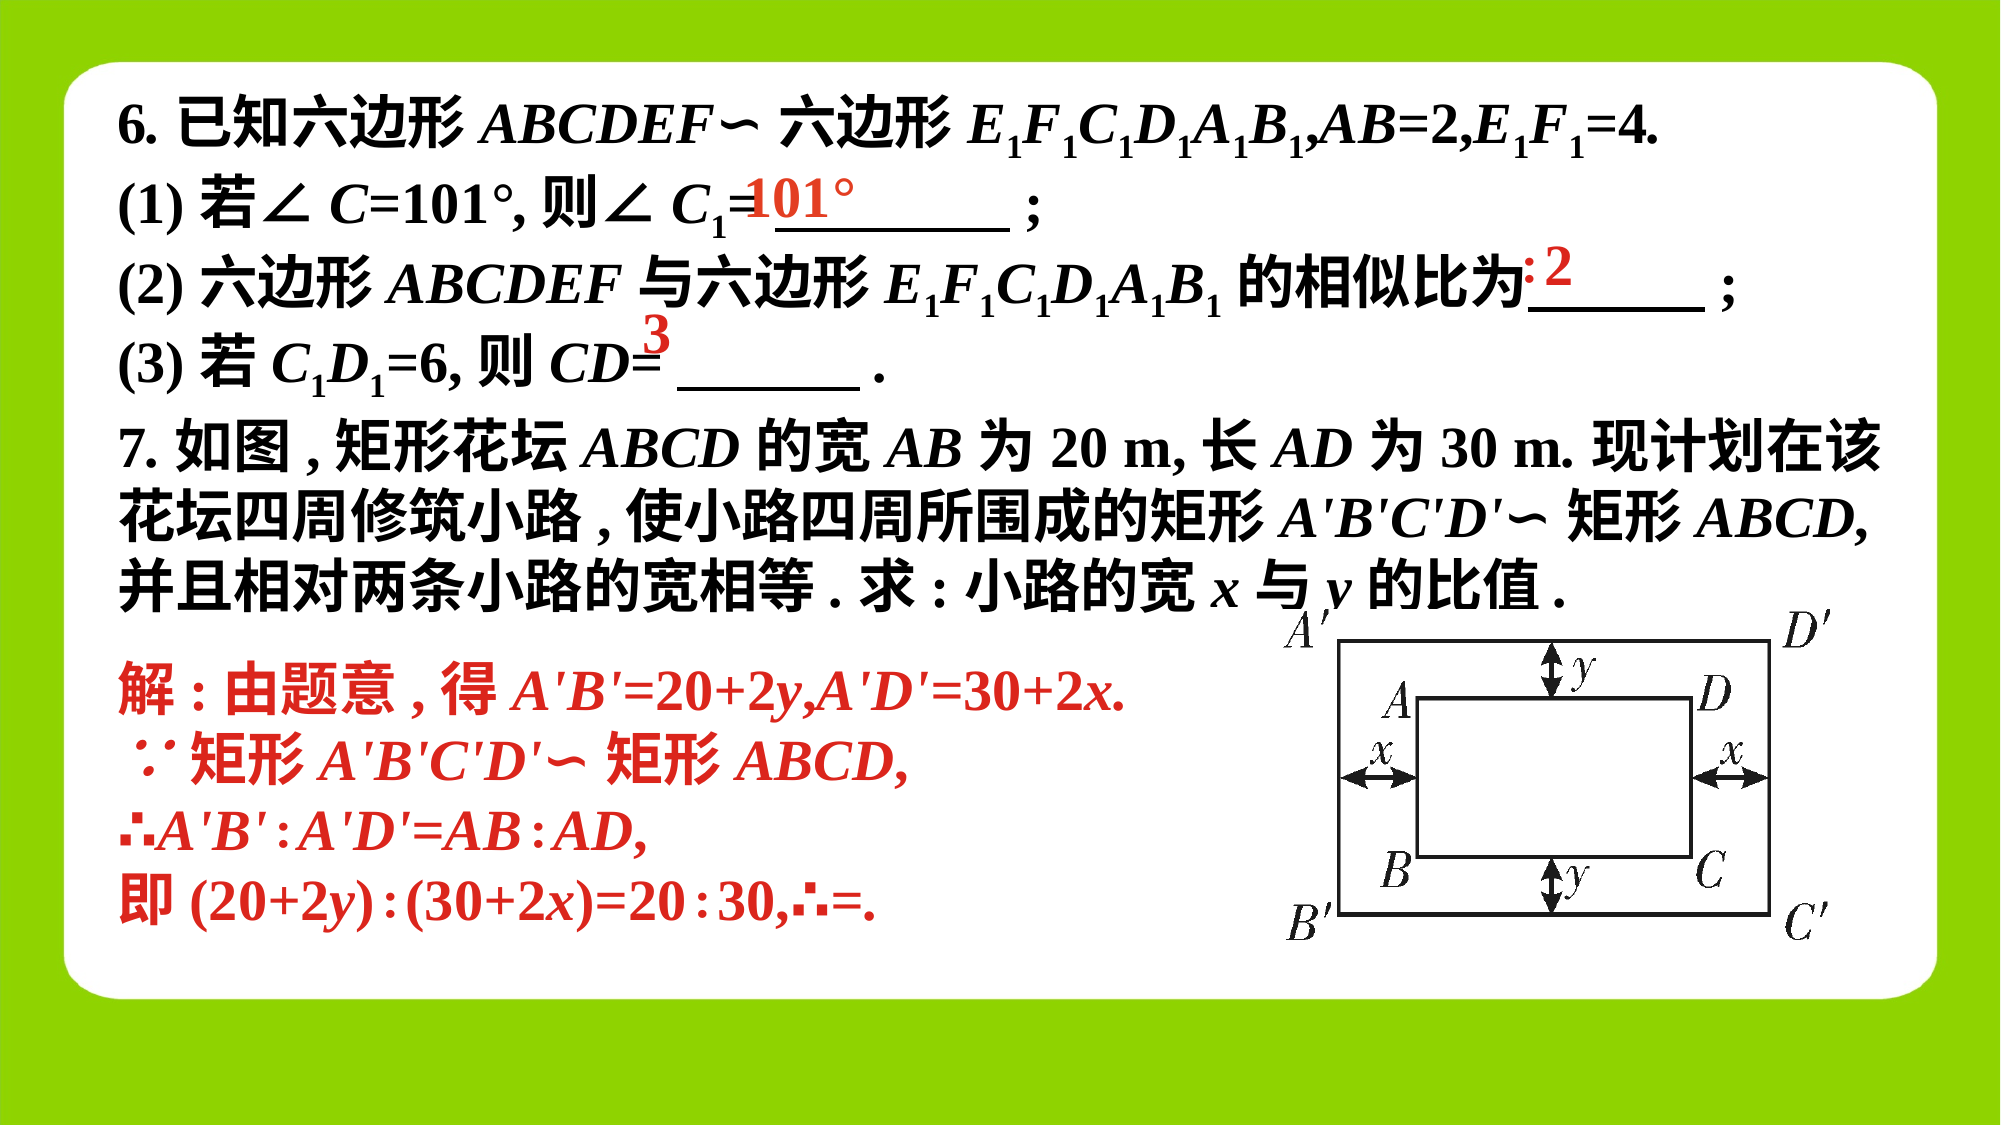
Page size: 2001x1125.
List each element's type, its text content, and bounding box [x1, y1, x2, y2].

text_box 101° [728, 151, 929, 237]
text_box 7.如图,矩形花坛ABCD的宽AB为20 m,长AD为30 m.现计划在该花坛四周修筑小路,使小路四周所围成的矩形A'B'C'D'∽矩形ABCD,并且相对两条小路的宽相等.求:小路的宽x与y的比值. [102, 401, 1898, 627]
picture [0, 0, 2001, 1125]
